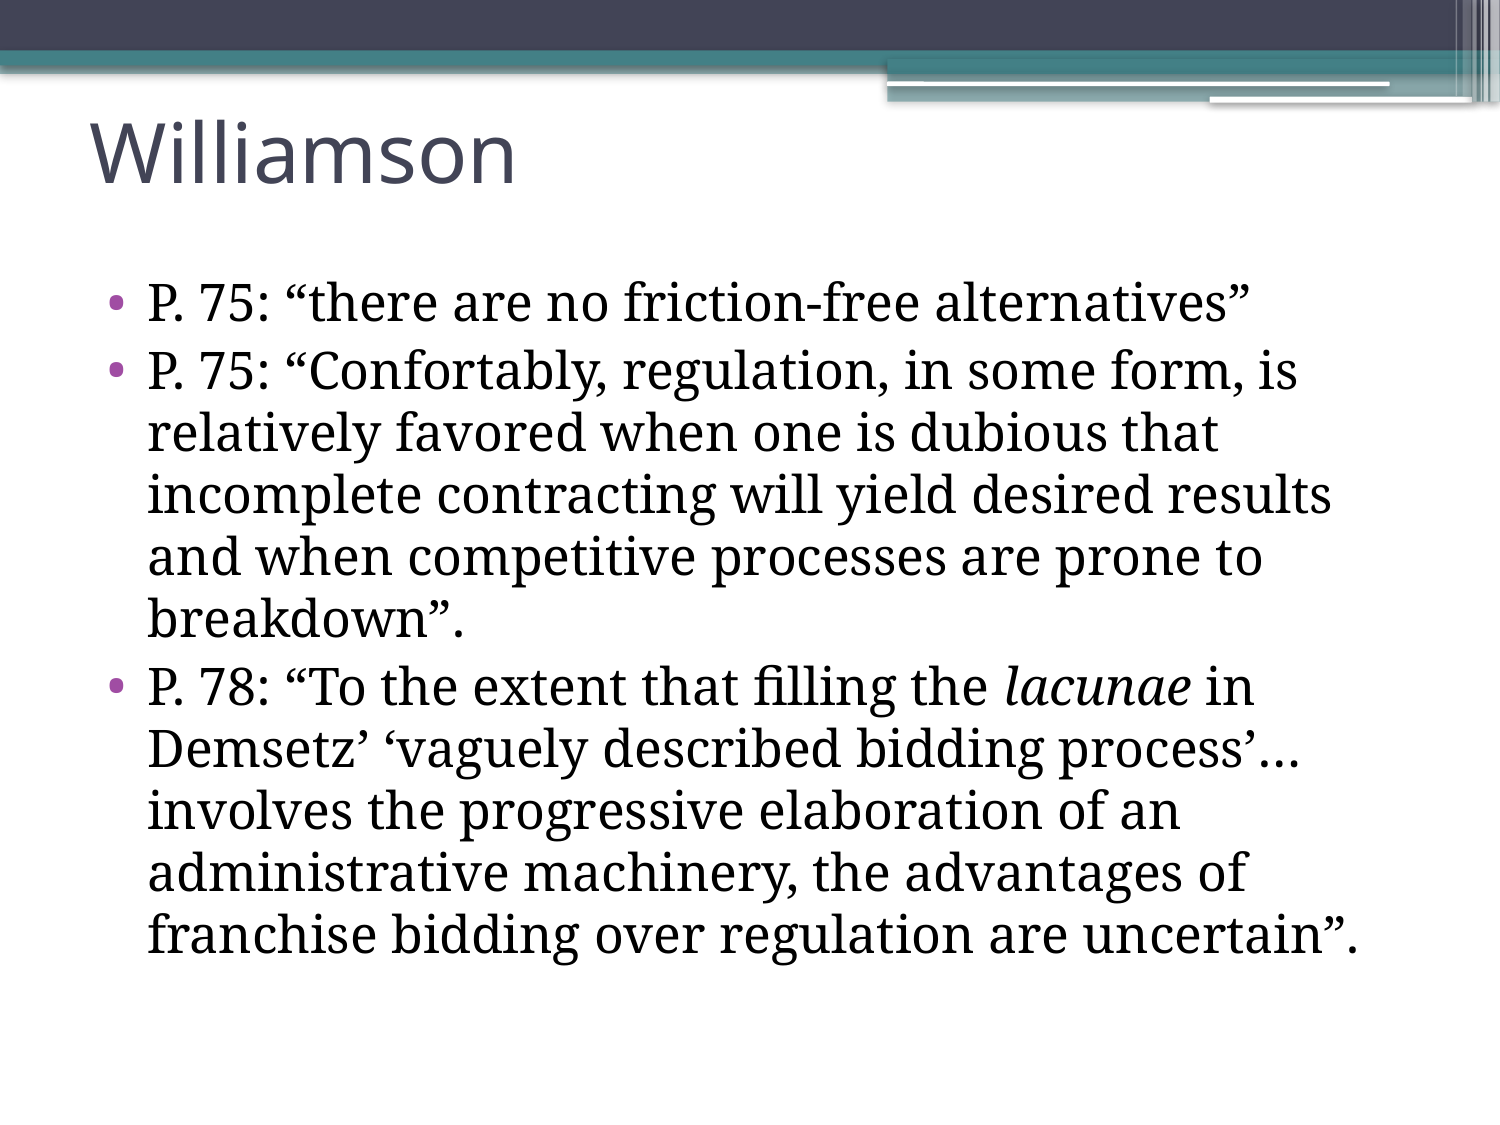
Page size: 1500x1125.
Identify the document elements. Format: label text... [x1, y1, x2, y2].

list P. 75: “there are no friction-free alternatives” P. 75: “Confortably, regulation, in some form, is relatively favored when one is dubious that incomplete contracting will yield desired results and when competitive processes are prone to breakdown”. P. 78: “To the extent that filling the lacunae in Demsetz’ ‘vaguely described bidding process’… involves the progressive elaboration of an administrative machinery, the advantages of franchise bidding over regulation are uncertain”. [75, 262, 1425, 972]
title Williamson [75, 62, 1425, 238]
